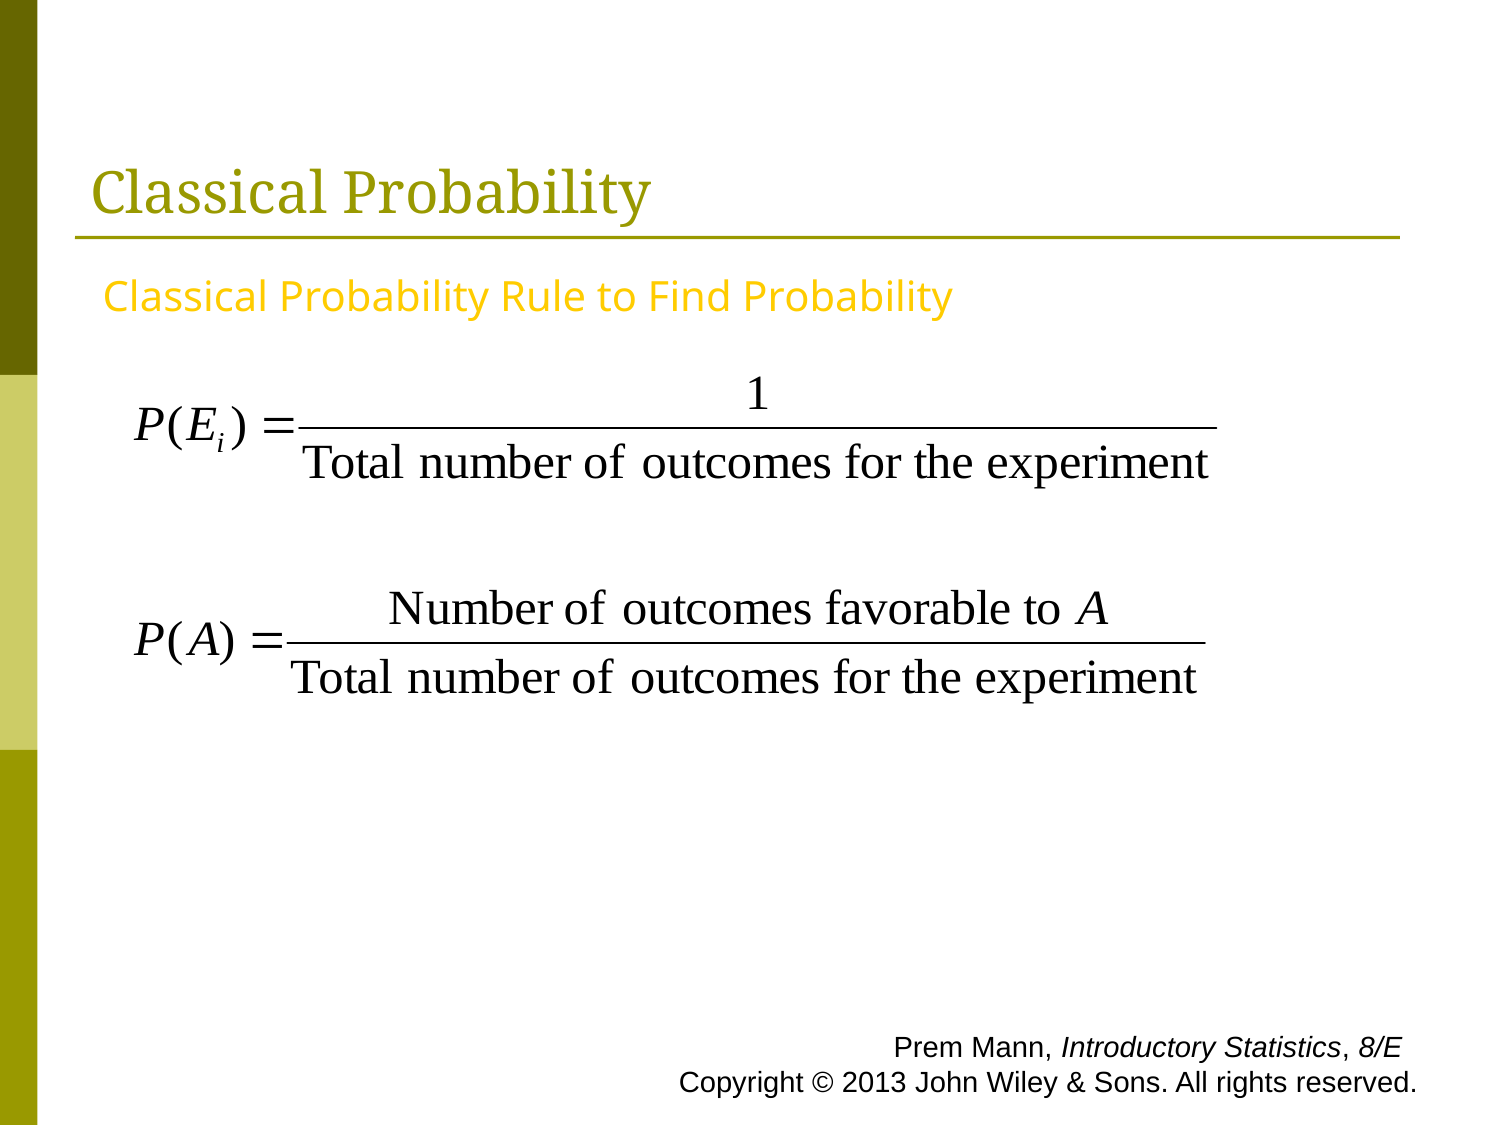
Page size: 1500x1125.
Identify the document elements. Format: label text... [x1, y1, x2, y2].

list Classical Probability Rule to Find Probability [87, 262, 1446, 938]
title Classical Probability [75, 45, 1425, 233]
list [124, 362, 1226, 716]
text_box Prem Mann, Introductory Statistics, 8/E Copyright © 2013 John Wiley & Sons. All rights reserved. [664, 1020, 1449, 1106]
